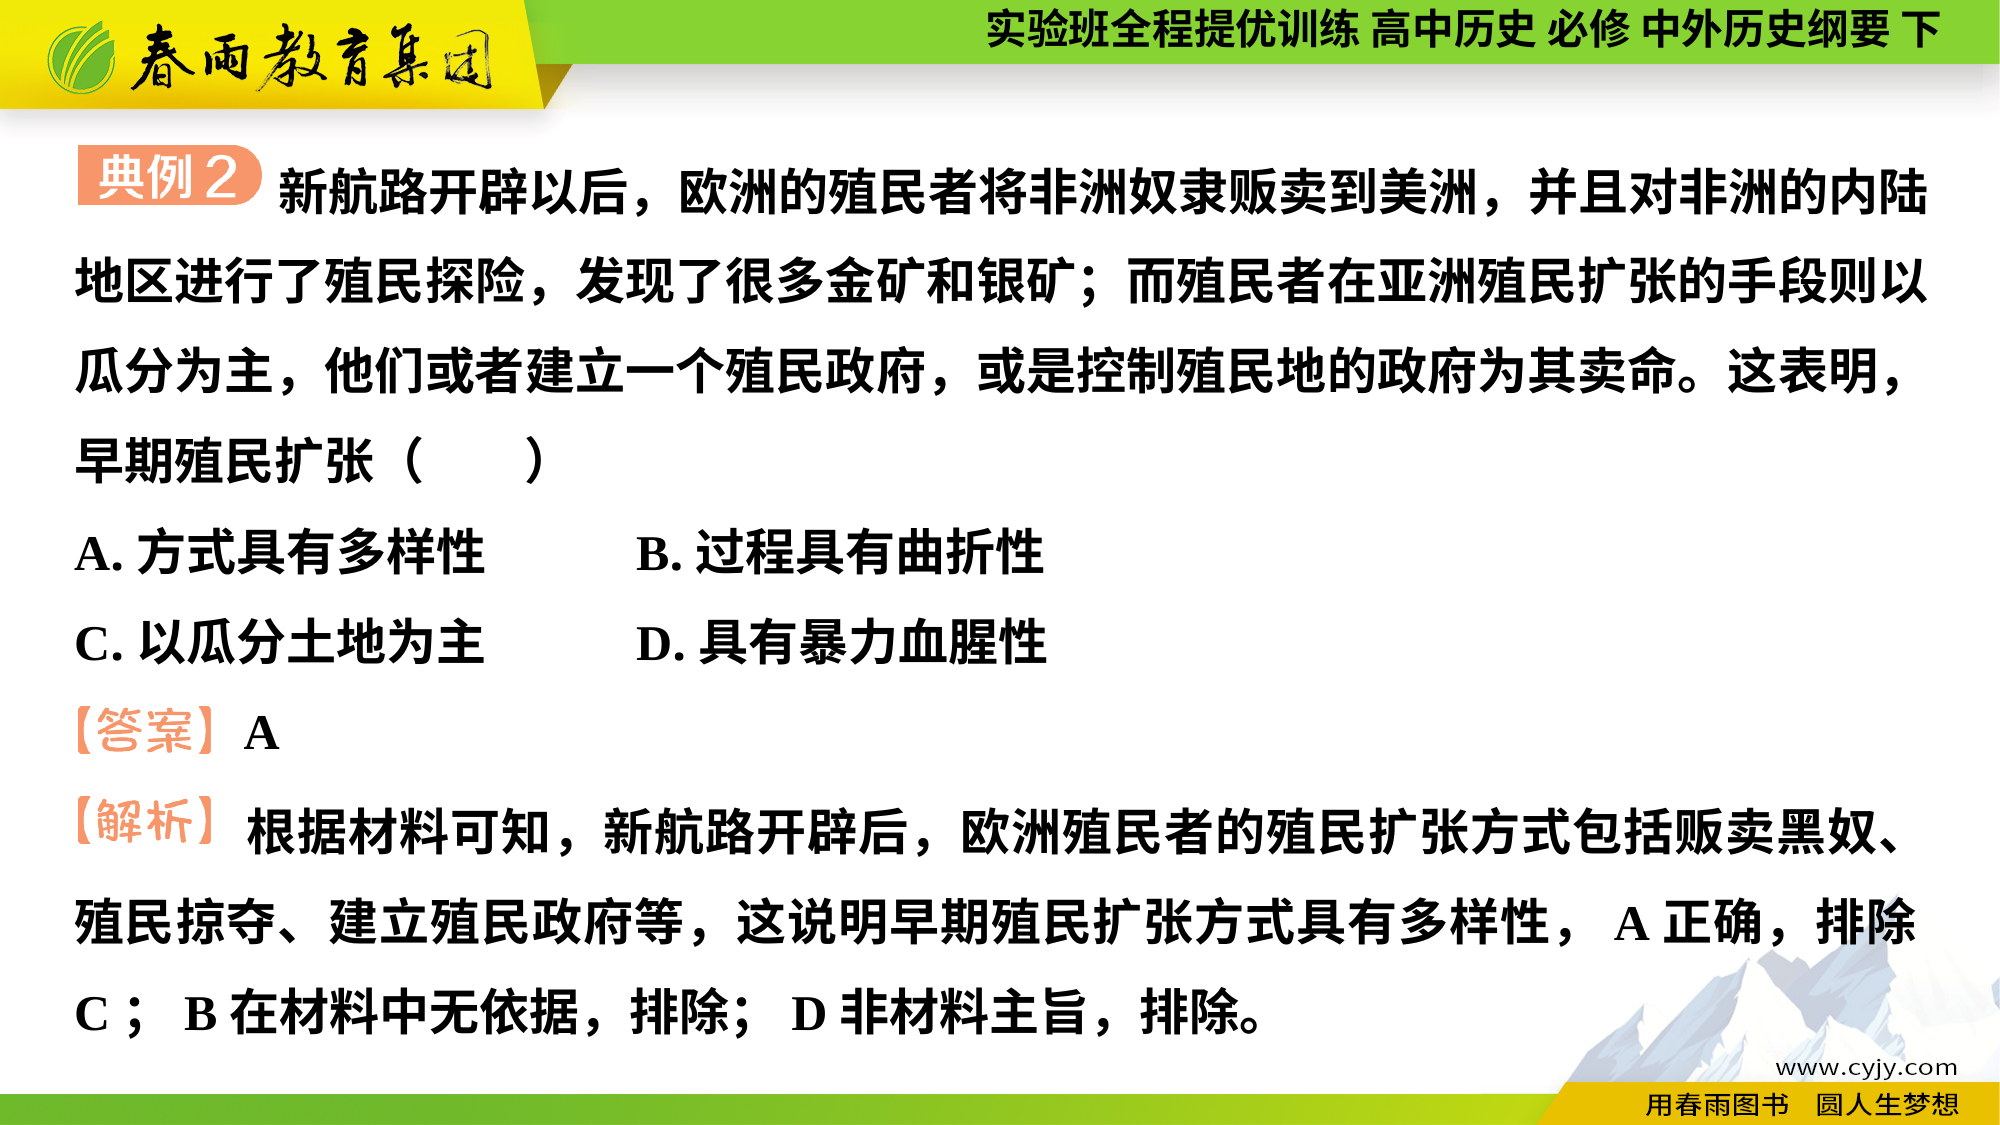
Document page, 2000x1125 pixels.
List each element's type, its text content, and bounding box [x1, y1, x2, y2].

text_box 根据材料可知，新航路开辟后，欧洲殖民者的殖民扩张方式包括贩卖黑奴、殖民掠夺、建立殖民政府等，这说明早期殖民扩张方式具有多样性，A正确，排除C；B在材料中无依据，排除；D非材料主旨，排除。 [59, 763, 1944, 1049]
picture [0, 0, 2000, 1125]
text_box A [228, 692, 295, 763]
list 新航路开辟以后，欧洲的殖民者将非洲奴隶贩卖到美洲，并且对非洲的内陆地区进行了殖民探险，发现了很多金矿和银矿；而殖民者在亚洲殖民扩张的手段则以瓜分为主，他们或者建立一个殖民政府，或是控制殖民地的政府为其卖命。这表明，早期殖民扩张（ ） A.方式具有多样性 B.过程具有曲折性 C.以瓜分土地为主 D.具有暴力血腥性 [59, 122, 1944, 672]
